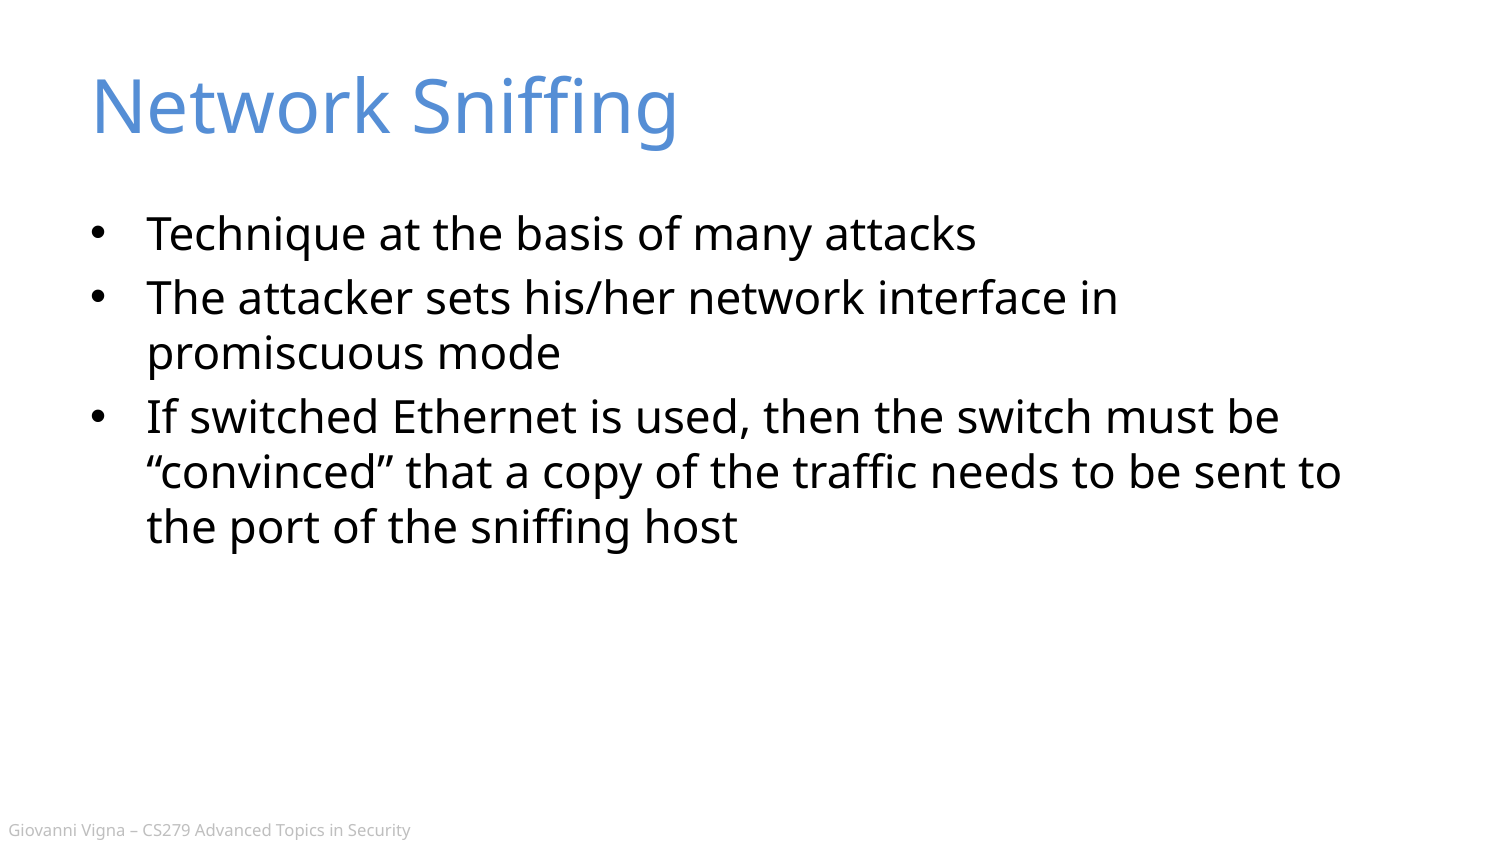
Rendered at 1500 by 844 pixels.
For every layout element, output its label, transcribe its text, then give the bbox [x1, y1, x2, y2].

list Technique at the basis of many attacks The attacker sets his/her network interface in promiscuous mode If switched Ethernet is used, then the switch must be “convinced” that a copy of the traffic needs to be sent to the port of the sniffing host [75, 196, 1425, 813]
title Network Sniffing [75, 33, 1425, 175]
